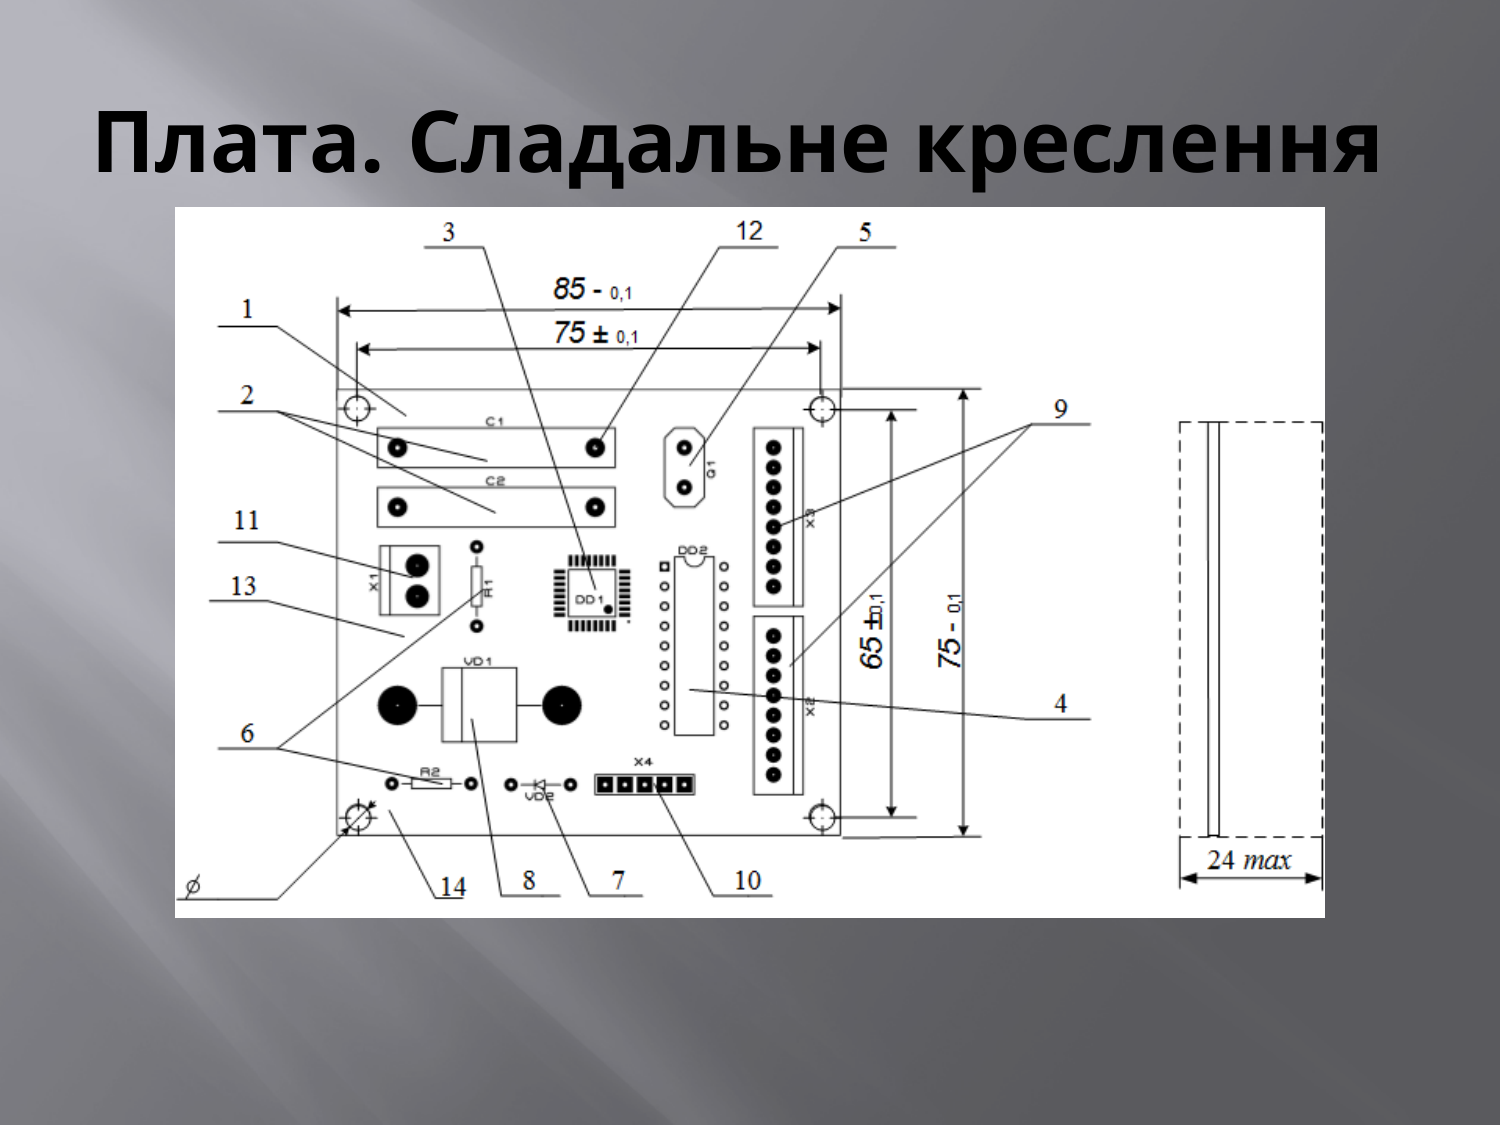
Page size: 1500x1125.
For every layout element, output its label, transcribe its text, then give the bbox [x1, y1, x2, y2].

picture [175, 207, 1325, 918]
title Плата. Сладальне креслення [75, 45, 1425, 233]
